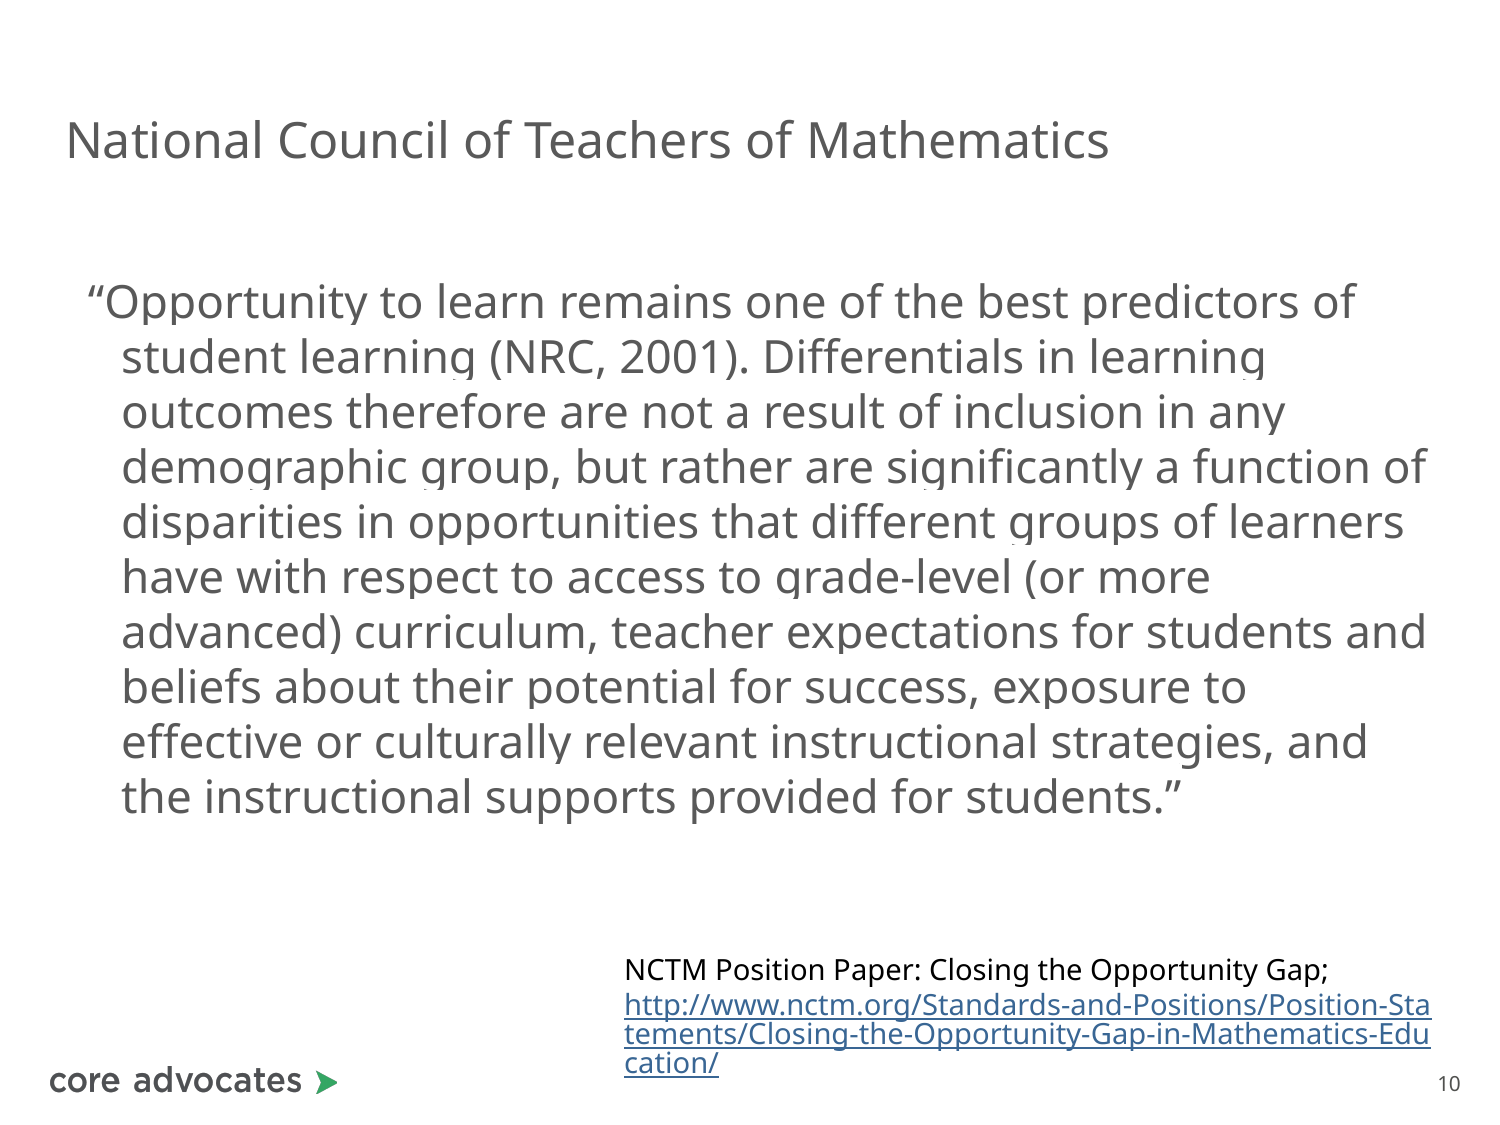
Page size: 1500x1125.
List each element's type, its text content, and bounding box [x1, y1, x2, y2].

text_box NCTM Position Paper: Closing the Opportunity Gap; http://www.nctm.org/Standards-and-Positions/Position-Statements/Closing-the-Opportunity-Gap-in-Mathematics-Education/ [609, 936, 1457, 1049]
title National Council of Teachers of Mathematics [50, 45, 1457, 233]
picture [50, 1066, 337, 1094]
list “Opportunity to learn remains one of the best predictors of student learning (NRC, 2001). Differentials in learning outcomes therefore are not a result of inclusion in any demographic group, but rather are significantly a function of disparities in opportunities that different groups of learners have with respect to access to grade-level (or more advanced) curriculum, teacher expectations for students and beliefs about their potential for success, exposure to effective or culturally relevant instructional strategies, and the instructional supports provided for students.” [50, 257, 1457, 1001]
